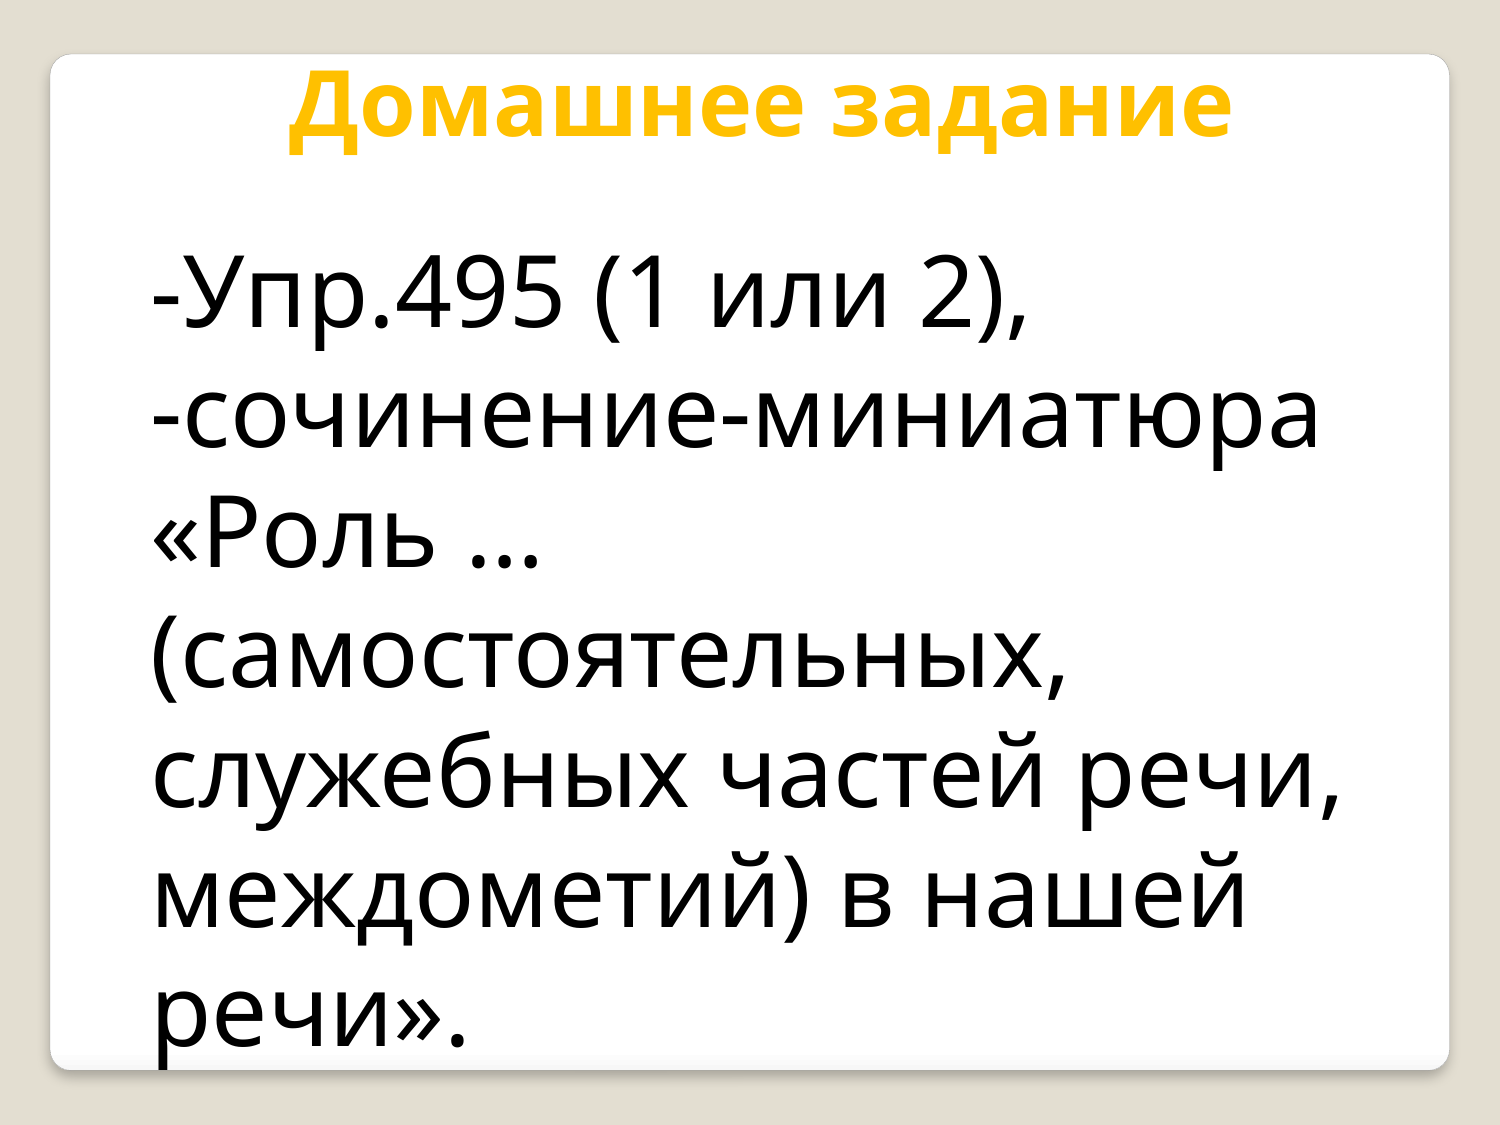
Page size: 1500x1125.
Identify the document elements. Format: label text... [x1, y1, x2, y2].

text_box -Упр.495 (1 или 2), -сочинение-миниатюра «Роль …(самостоятельных, служебных частей речи, междометий) в нашей речи». [135, 219, 1376, 1075]
text_box Домашнее задание [87, 37, 1438, 965]
